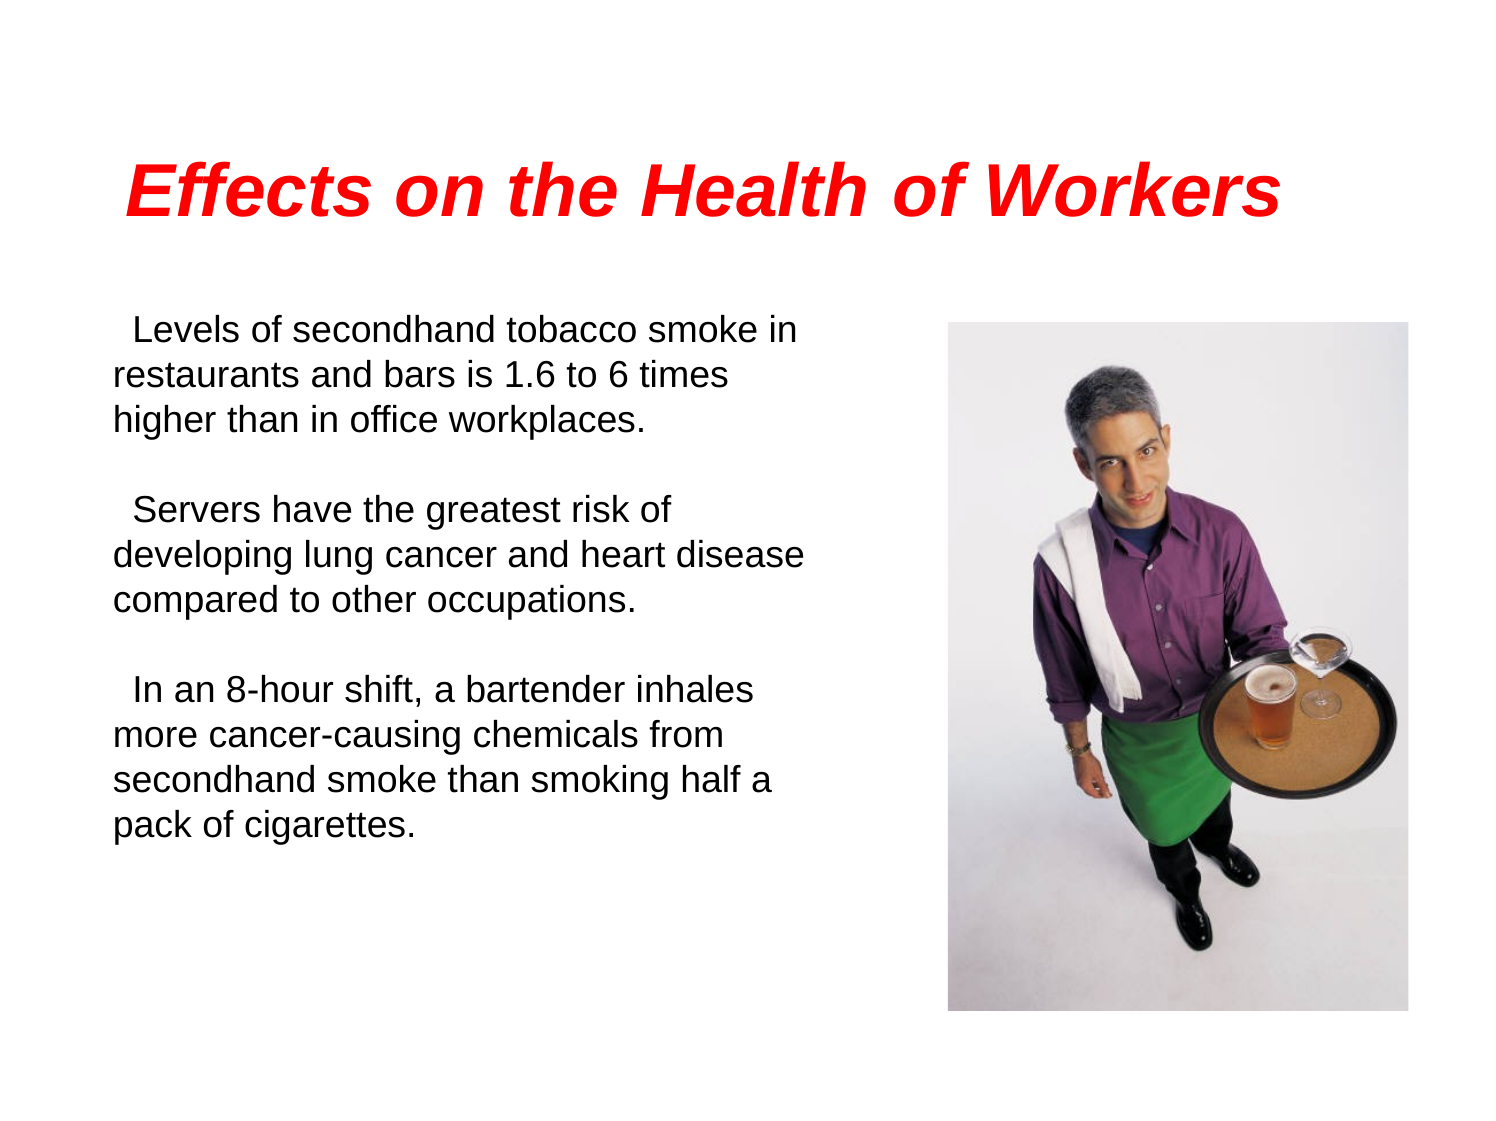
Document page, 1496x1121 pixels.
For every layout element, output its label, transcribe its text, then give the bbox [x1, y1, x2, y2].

text_box [947, 322, 1409, 1011]
text_box  In an 8-hour shift, a bartender inhales more cancer-causing chemicals from secondhand smoke than smoking half a pack of cigarettes. [110, 669, 782, 847]
text_box of [890, 152, 977, 233]
text_box  Levels of secondhand tobacco smoke in restaurants and bars is 1.6 to 6 times higher than in office workplaces. [110, 309, 826, 442]
text_box  Servers have the greatest risk of developing lung cancer and heart disease compared to other occupations. [110, 489, 814, 622]
text_box Workers [981, 152, 1298, 233]
text_box Effects on the Health [123, 152, 885, 233]
